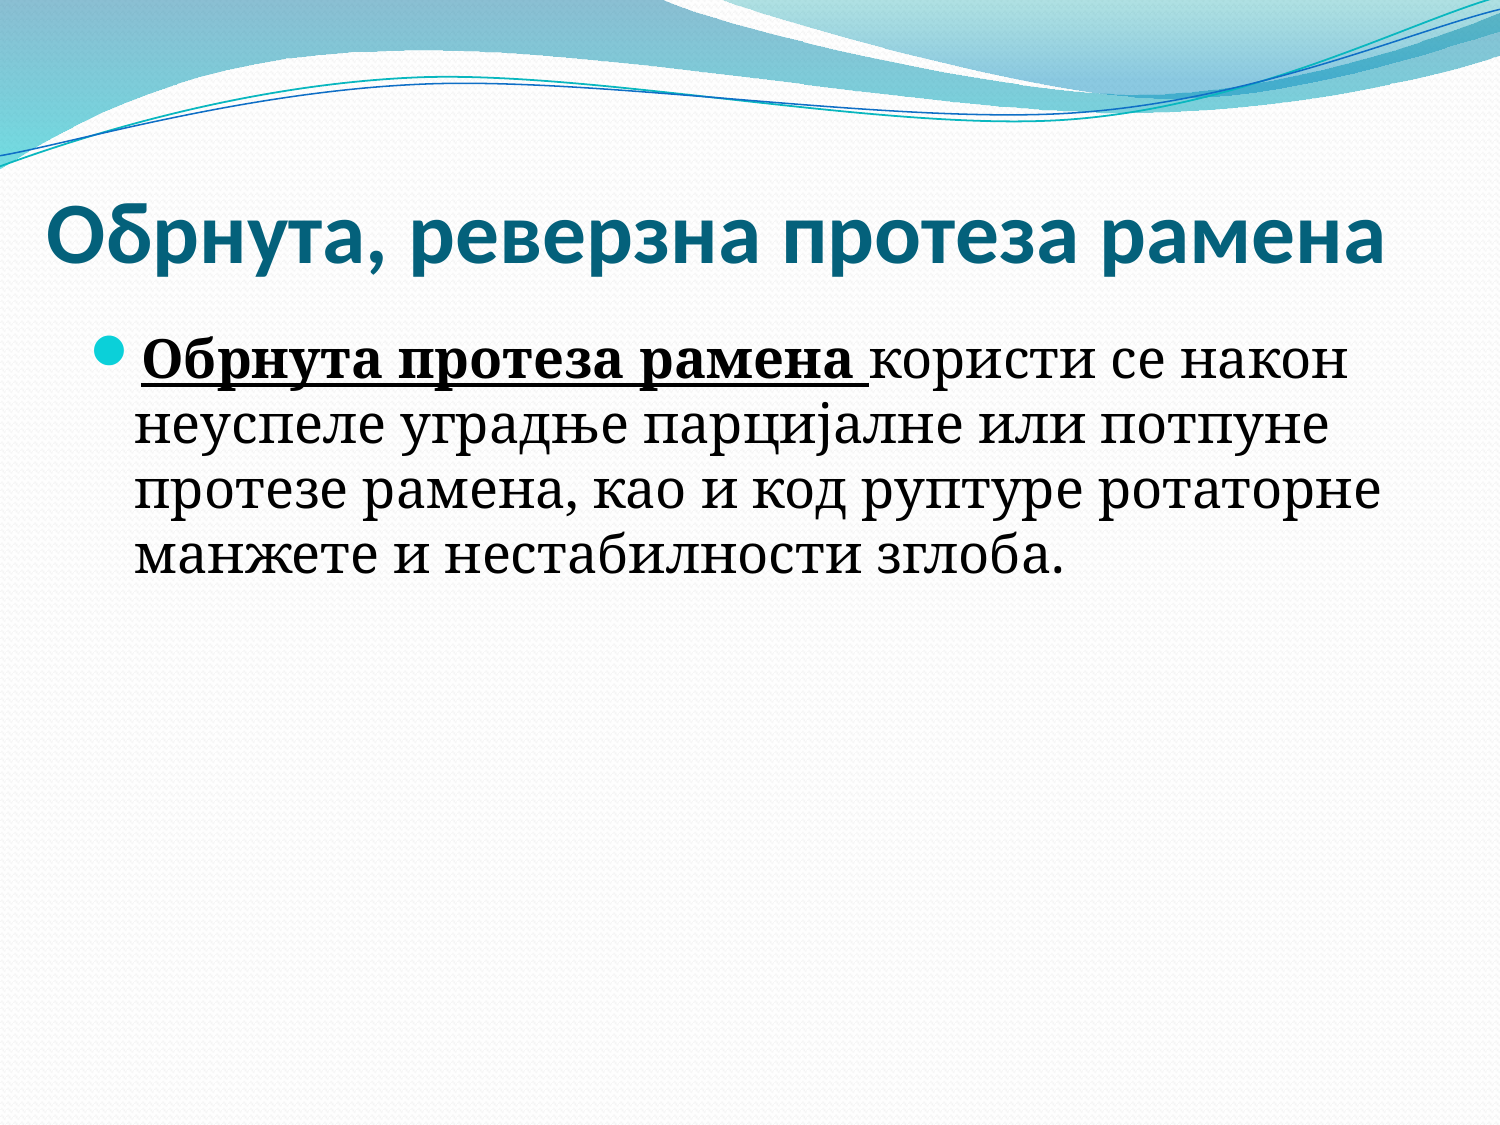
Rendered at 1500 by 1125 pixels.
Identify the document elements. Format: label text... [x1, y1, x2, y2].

title Обрнута, реверзна протеза рамена [46, 93, 1500, 282]
list Обрнута протеза рамена користи се након неуспеле уградње парцијалне или потпуне протезе рамена, као и код руптуре ротаторне манжете и нестабилности зглоба. [75, 317, 1425, 1038]
